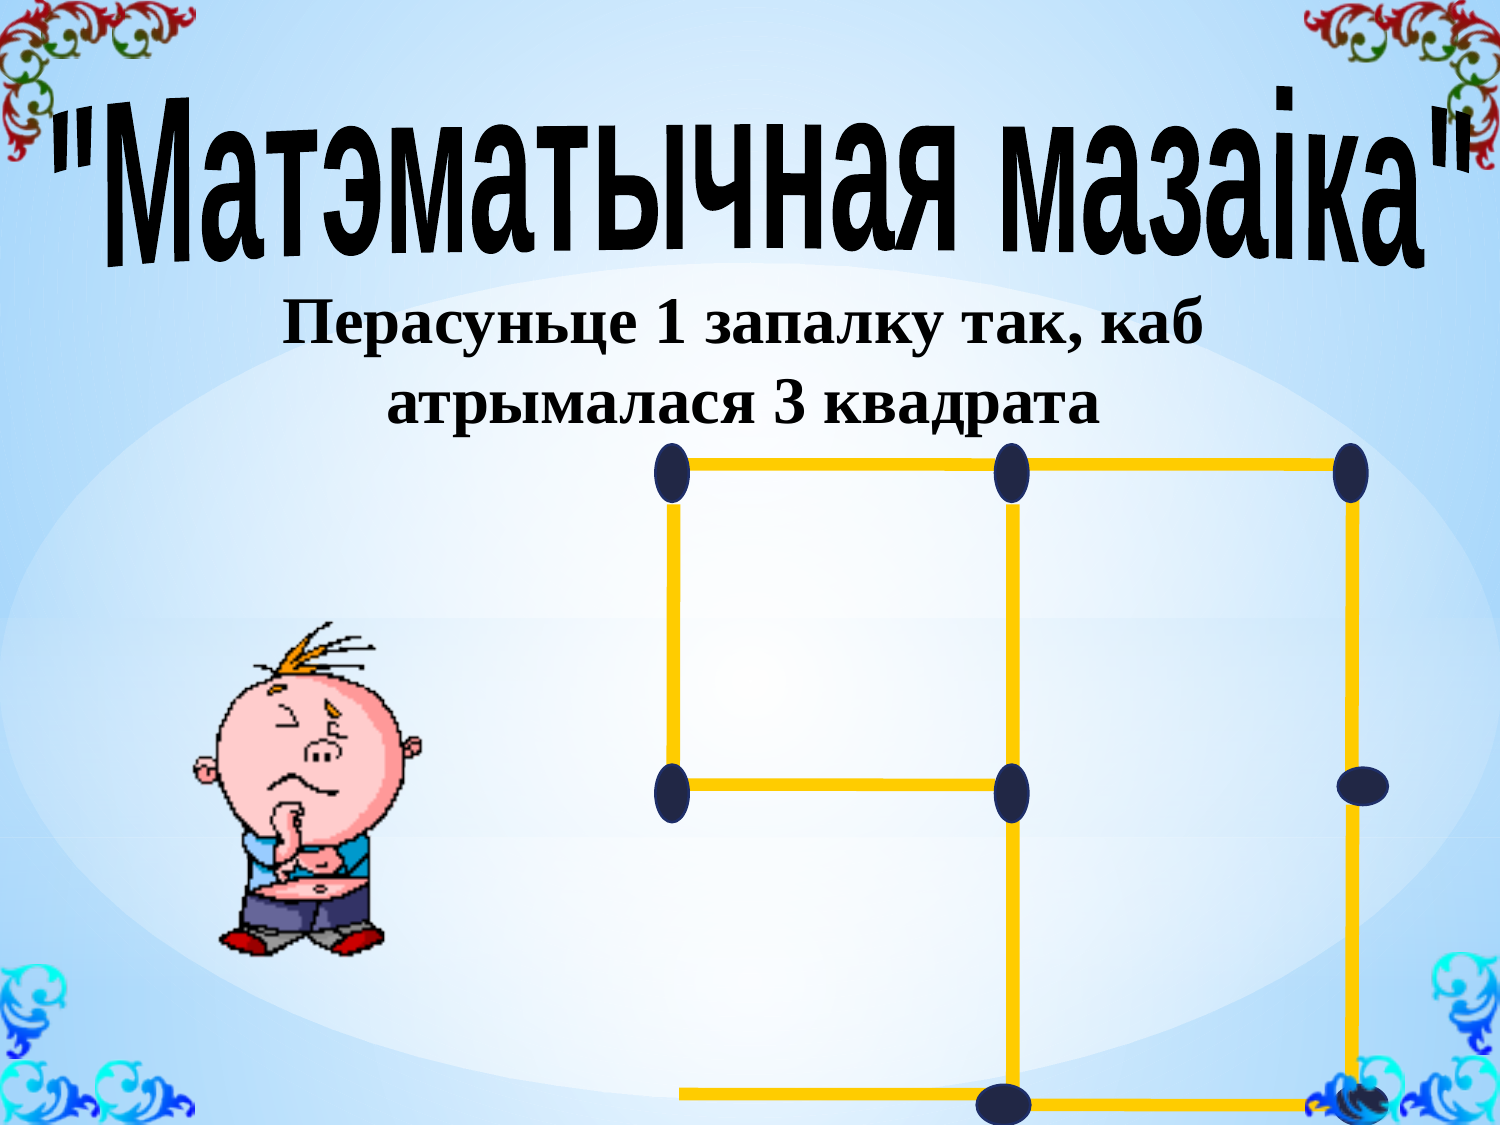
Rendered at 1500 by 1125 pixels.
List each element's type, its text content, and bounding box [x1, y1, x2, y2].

text_box [654, 444, 690, 504]
text_box [975, 1083, 1032, 1125]
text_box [0, 0, 196, 162]
text_box [1336, 766, 1390, 807]
text_box [993, 444, 1030, 504]
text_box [1304, 951, 1500, 1125]
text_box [0, 963, 195, 1125]
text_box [1304, 0, 1500, 172]
text_box [1332, 444, 1369, 504]
picture [159, 562, 472, 964]
text_box [654, 763, 690, 824]
text_box [993, 763, 1030, 824]
text_box Перасуньце 1 запалку так, каб атрымалася 3 квадрата [76, 269, 1412, 444]
